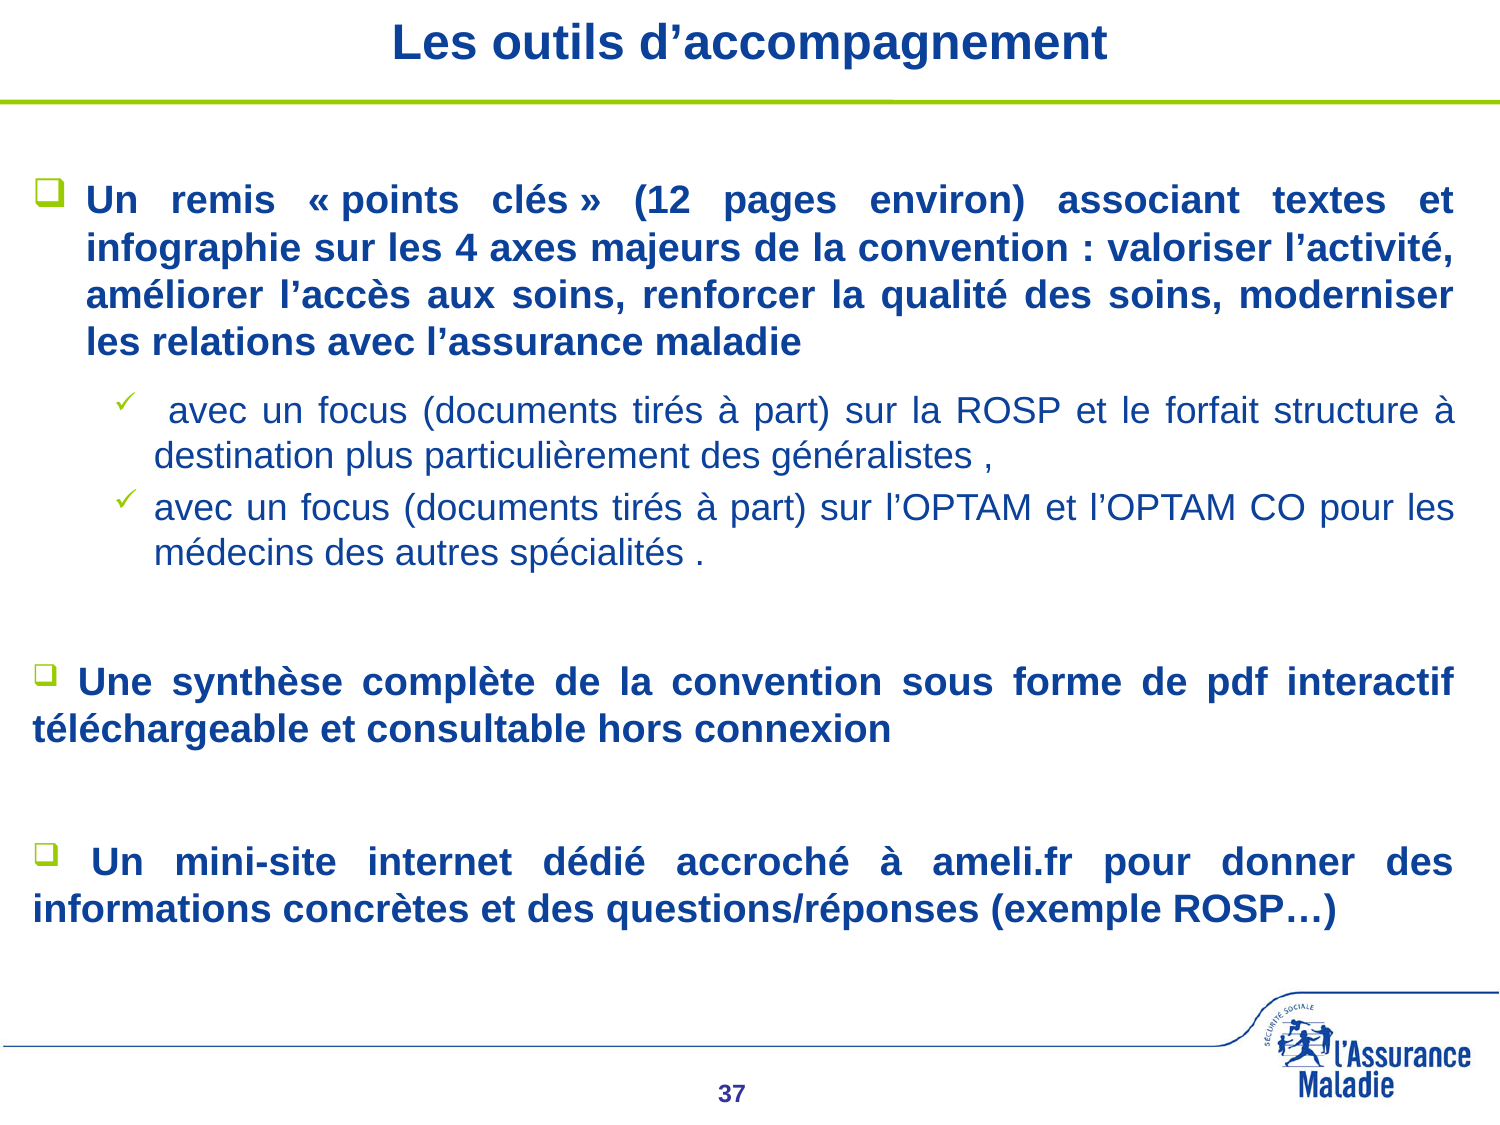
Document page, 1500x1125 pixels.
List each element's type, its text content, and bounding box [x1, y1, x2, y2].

text_box 37 [690, 1070, 774, 1106]
picture [0, 988, 1500, 1124]
list Un remis « points clés » (12 pages environ) associant textes et infographie sur les 4 axes majeurs de la convention : valoriser l’activité, améliorer l’accès aux soins, renforcer la qualité des soins, moderniser les relations avec l’assurance maladie avec un focus (documents tirés à part) sur la ROSP et le forfait structure à destination plus particulièrement des généralistes , avec un focus (documents tirés à part) sur l’OPTAM et l’OPTAM CO pour les médecins des autres spécialités . Une synthèse complète de la convention sous forme de pdf interactif téléchargeable et consultable hors connexion Un mini-site internet dédié accroché à ameli.fr pour donner des informations concrètes et des questions/réponses (exemple ROSP…) [17, 113, 1471, 976]
title Les outils d’accompagnement [0, 0, 1500, 79]
